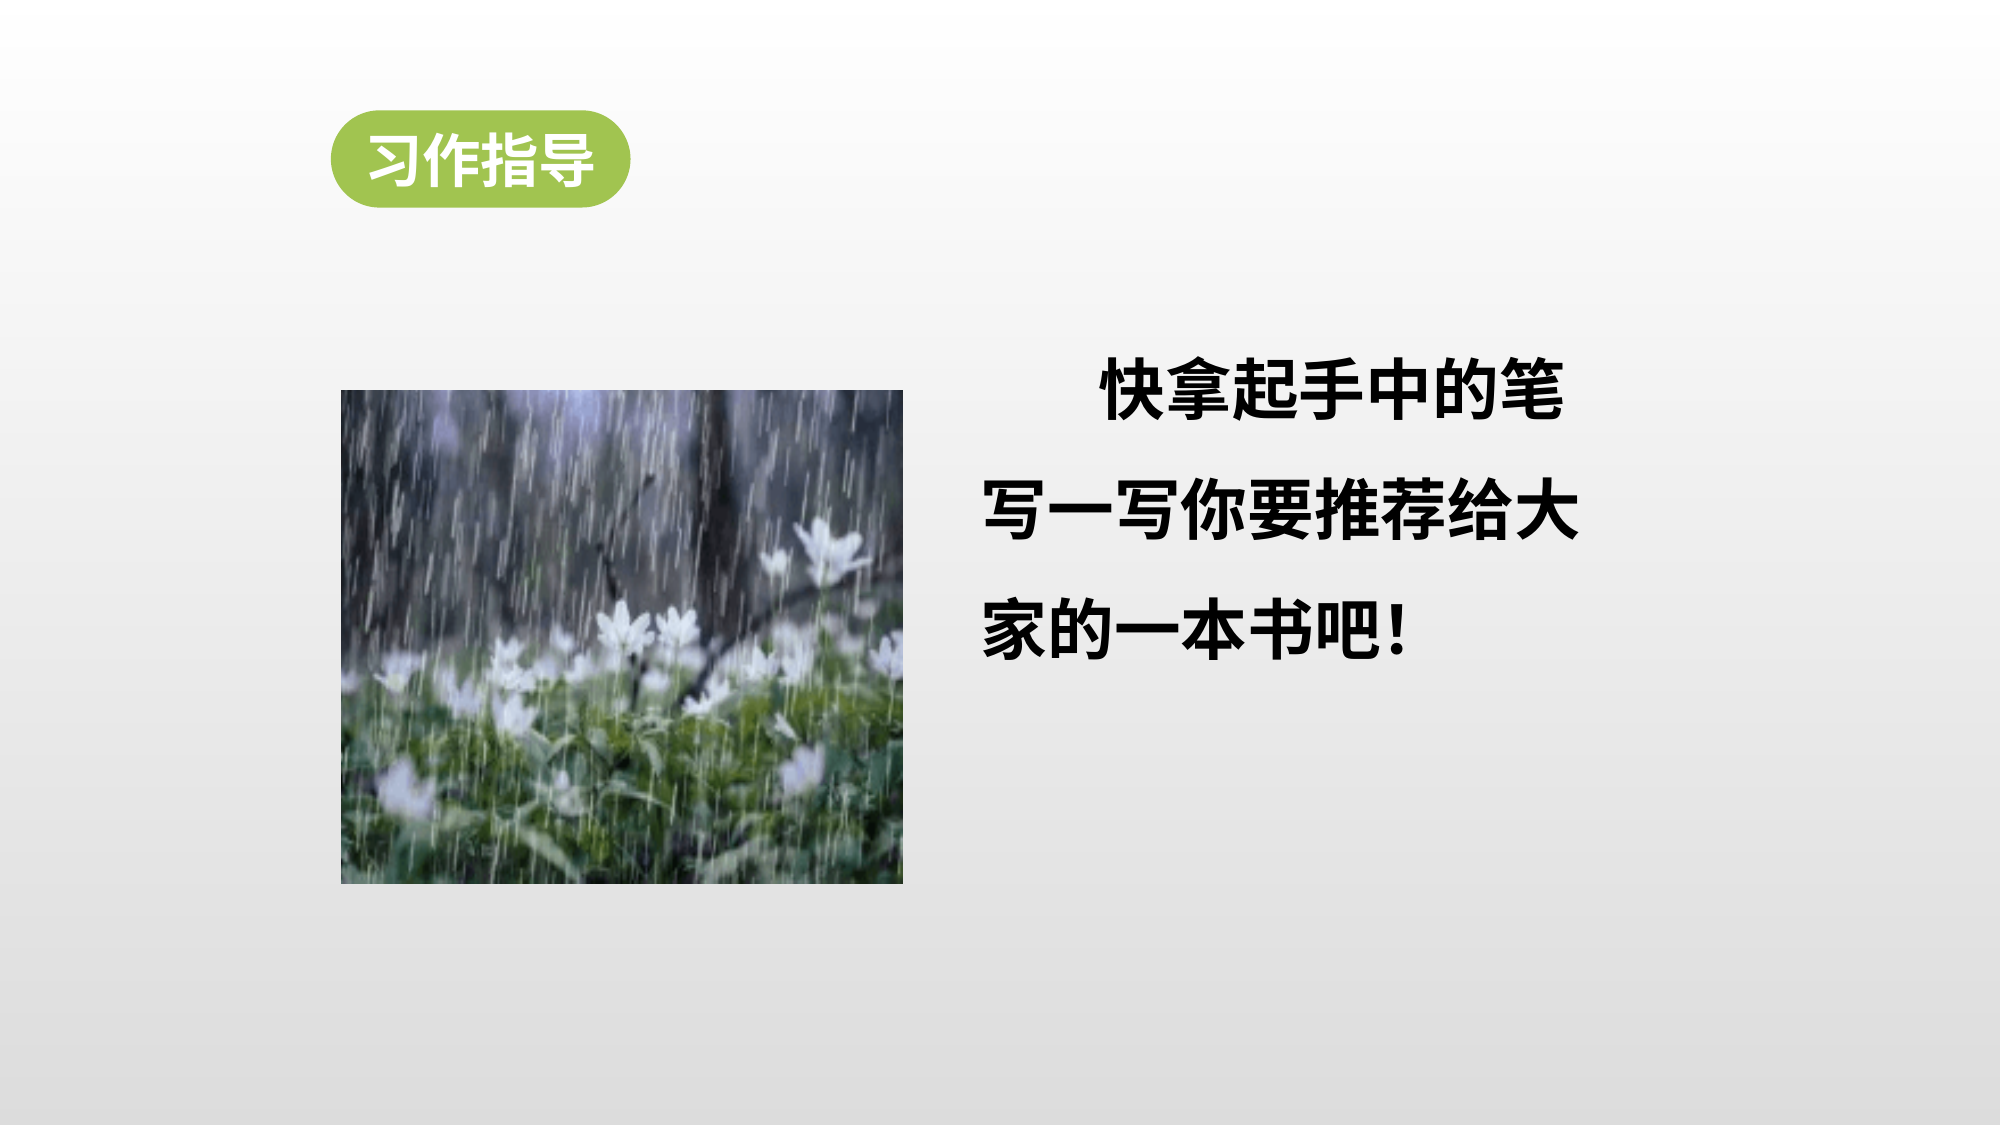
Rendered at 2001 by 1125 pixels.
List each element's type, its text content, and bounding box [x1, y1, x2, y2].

text_box 快拿起手中的笔写一写你要推荐给大家的一本书吧！ [965, 300, 1625, 675]
text_box 习作指导 [329, 109, 632, 209]
picture [341, 390, 903, 885]
